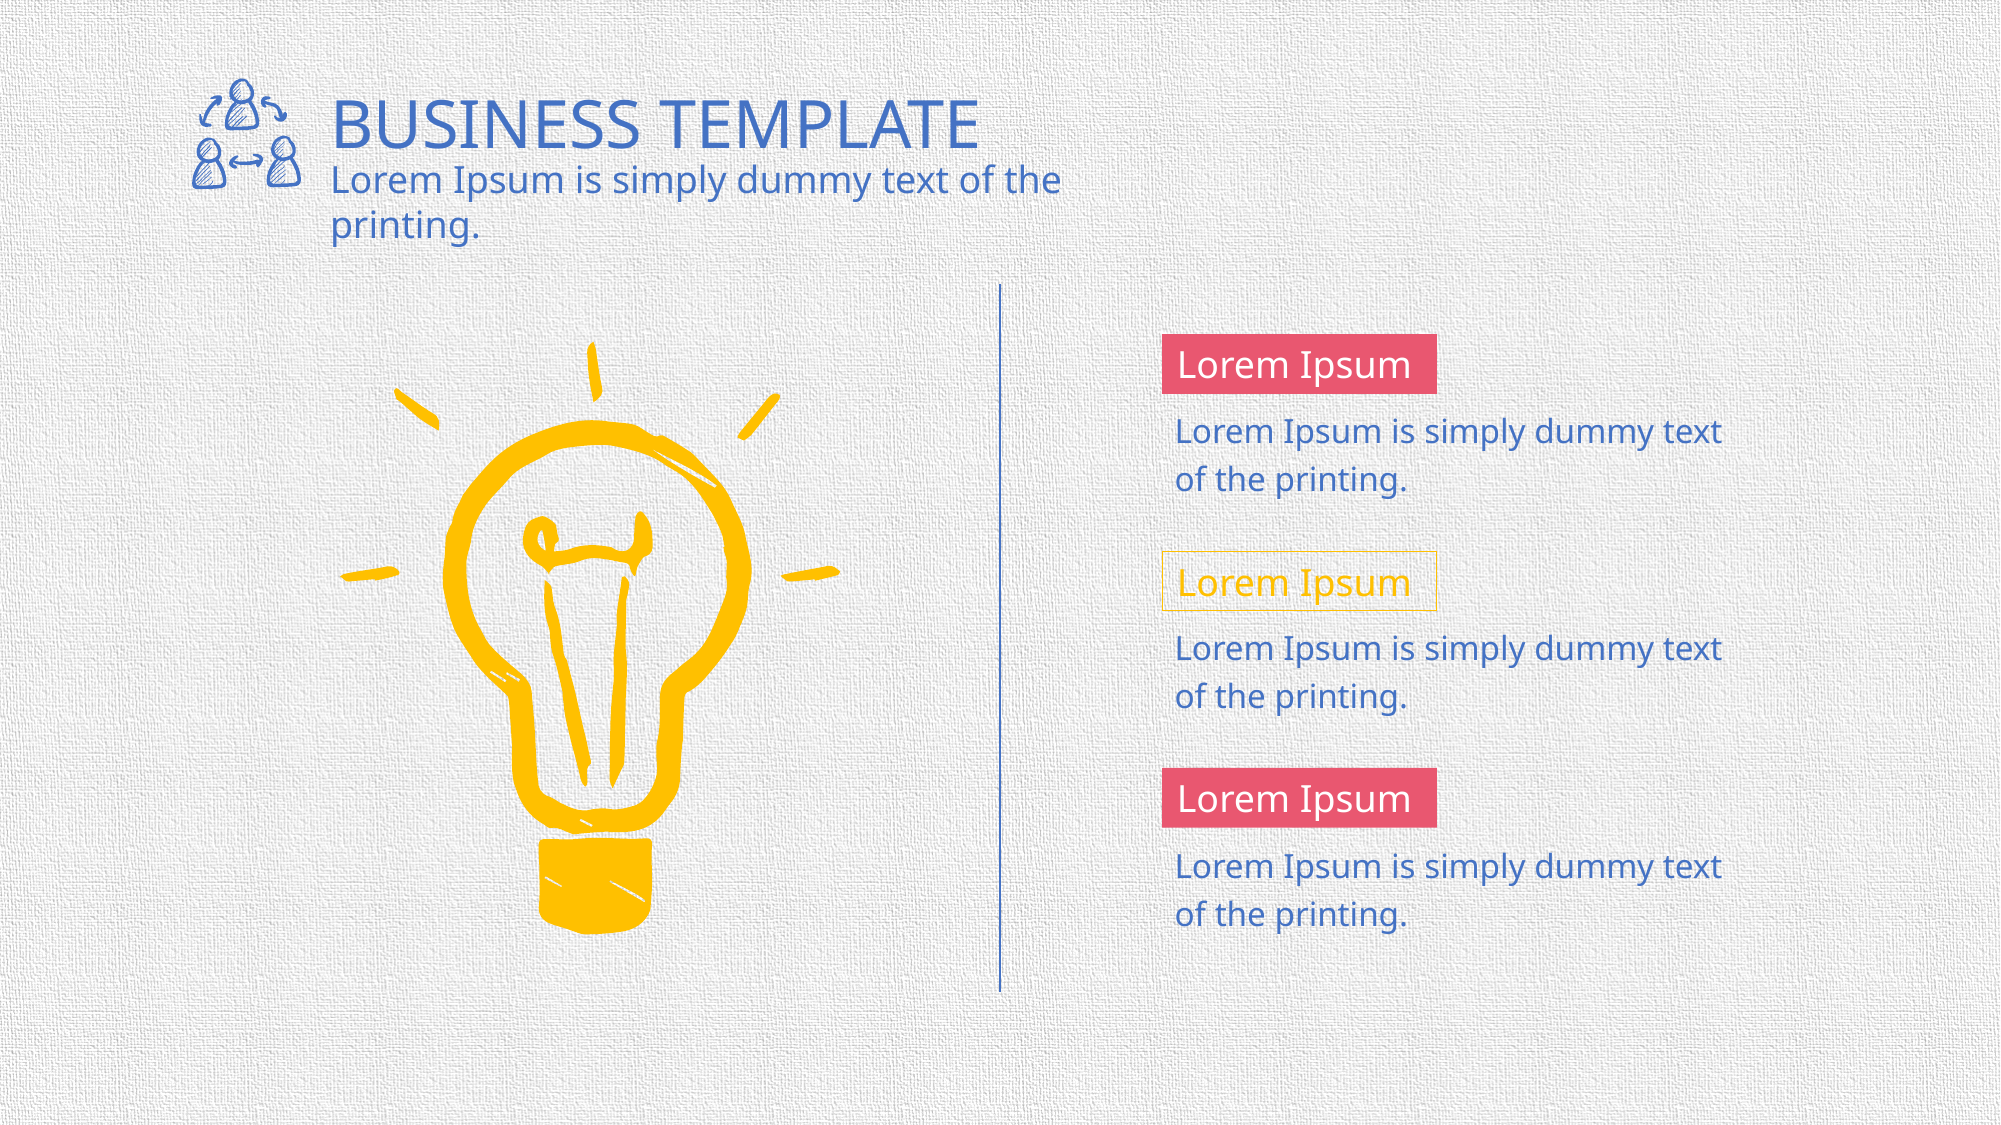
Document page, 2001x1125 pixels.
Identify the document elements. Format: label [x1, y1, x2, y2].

text_box [340, 341, 841, 935]
text_box [191, 77, 302, 190]
text_box [315, 74, 1198, 210]
text_box [1159, 334, 1754, 942]
picture [0, 0, 2001, 1125]
